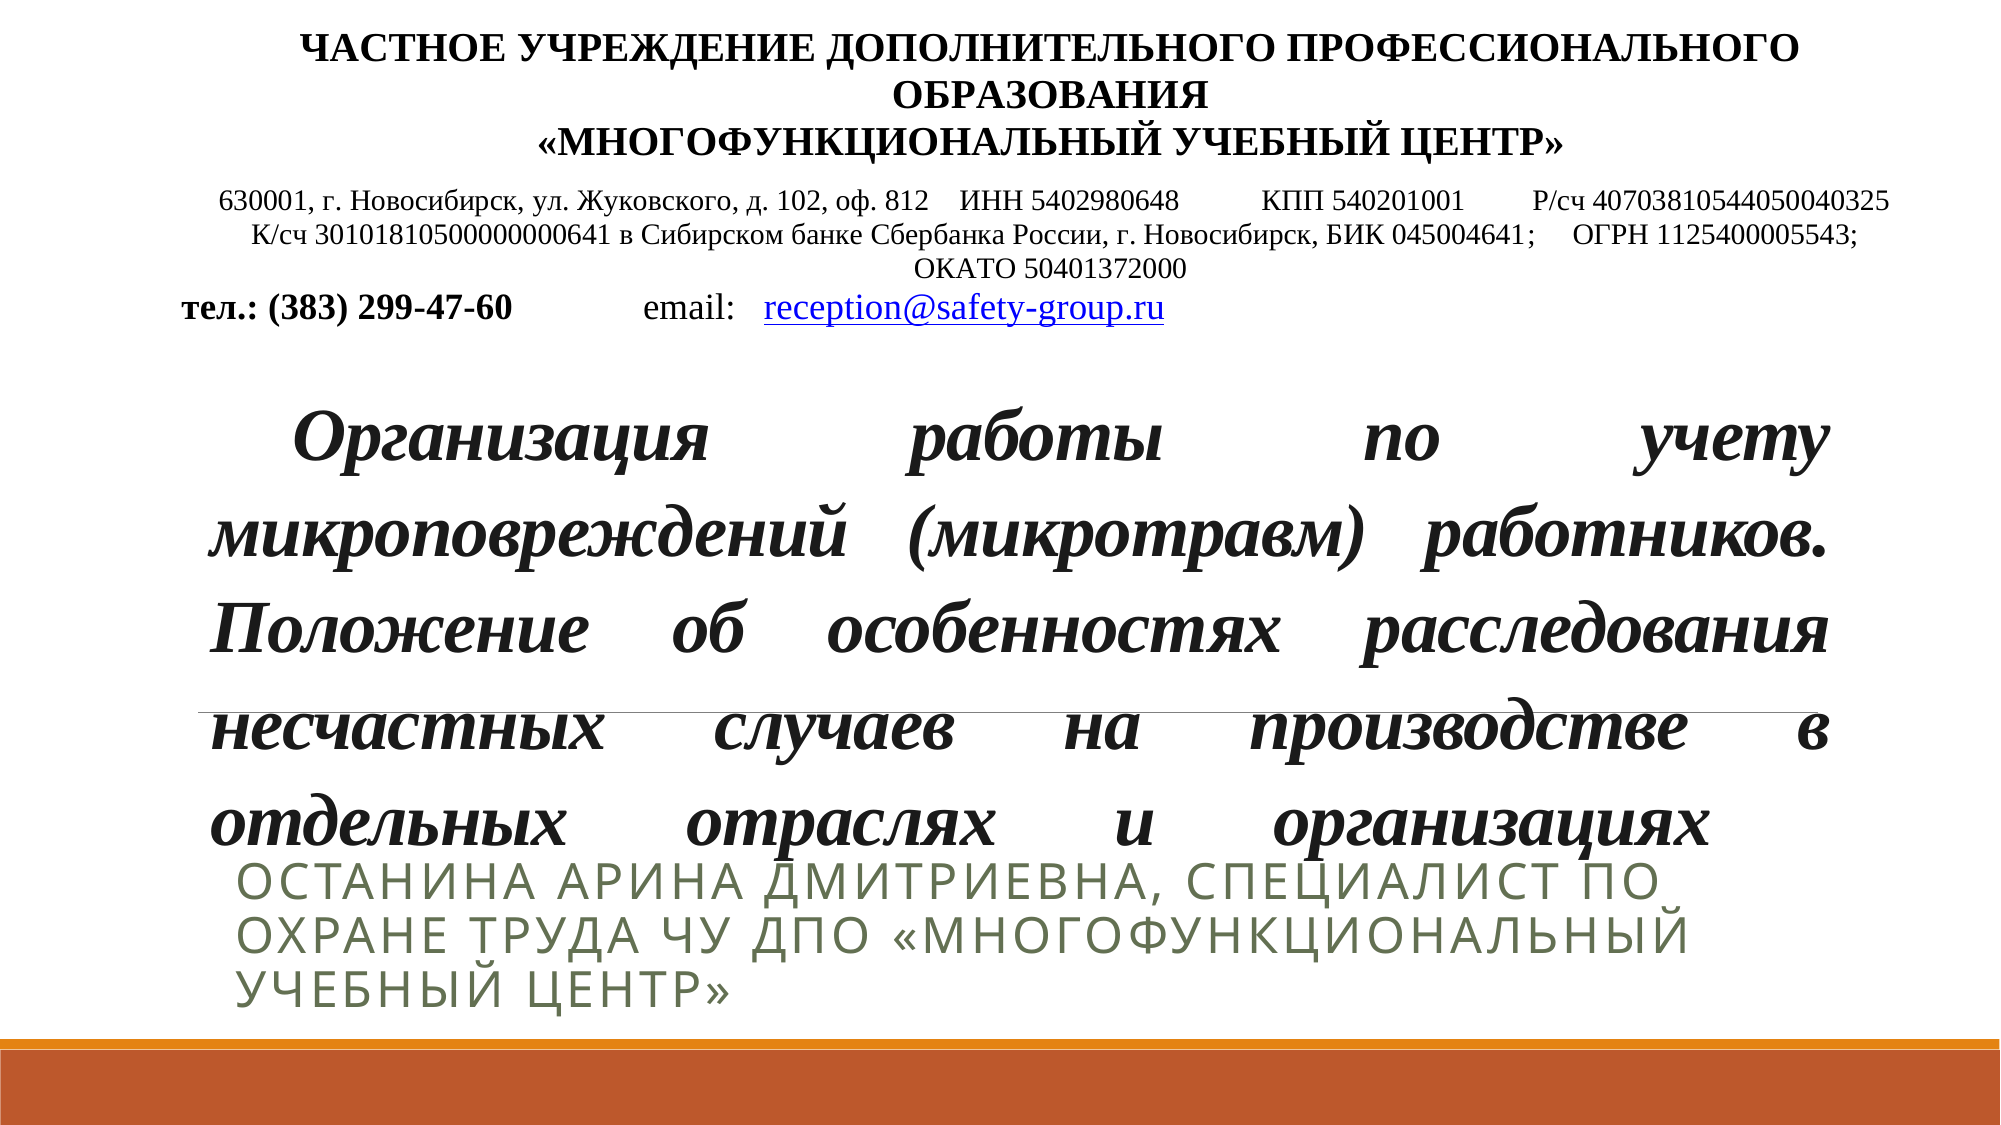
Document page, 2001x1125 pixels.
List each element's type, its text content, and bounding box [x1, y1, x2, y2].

title Организация работы по учету микроповреждений (микротравм) работников. Положение об особенностях расследования несчастных случаев на производстве в отдельных отраслях и организациях [195, 339, 1846, 913]
subtitle Останина Арина Дмитриевна, специалист по охране труда ЧУ ДПО «Многофункциональный учебный центр» [220, 848, 1871, 1036]
picture [180, 23, 1917, 329]
